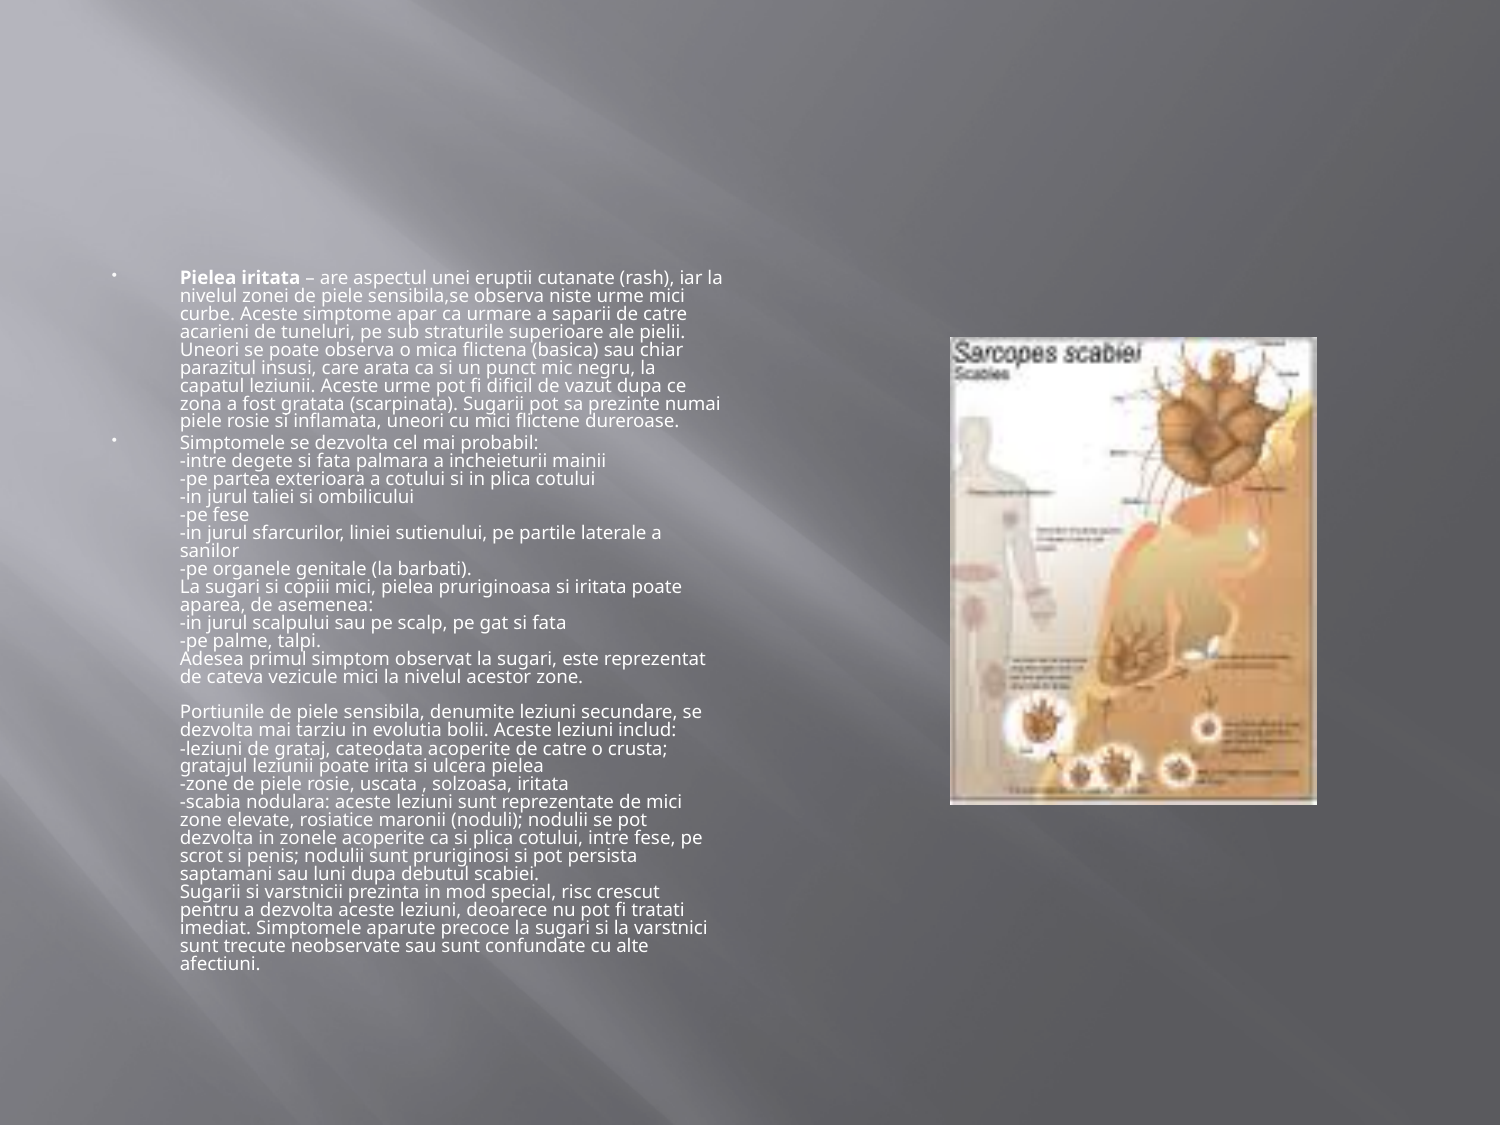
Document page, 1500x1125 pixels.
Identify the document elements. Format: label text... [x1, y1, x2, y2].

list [949, 337, 1317, 805]
list Pielea iritata – are aspectul unei eruptii cutanate (rash), iar la nivelul zonei de piele sensibila,se observa niste urme mici curbe. Aceste simptome apar ca urmare a saparii de catre acarieni de tuneluri, pe sub straturile superioare ale pielii. Uneori se poate observa o mica flictena (basica) sau chiar parazitul insusi, care arata ca si un punct mic negru, la capatul leziunii. Aceste urme pot fi dificil de vazut dupa ce zona a fost gratata (scarpinata). Sugarii pot sa prezinte numai piele rosie si inflamata, uneori cu mici flictene dureroase. Simptomele se dezvolta cel mai probabil: -intre degete si fata palmara a incheieturii mainii -pe partea exterioara a cotului si in plica cotului -in jurul taliei si ombilicului -pe fese -in jurul sfarcurilor, liniei sutienului, pe partile laterale a sanilor -pe organele genitale (la barbati). La sugari si copiii mici, pielea pruriginoasa si iritata poate aparea, de asemenea: -in jurul scalpului sau pe scalp, pe gat si fata -pe palme, talpi. Adesea primul simptom observat la sugari, este reprezentat de cateva vezicule mici la nivelul acestor zone. Portiunile de piele sensibila, denumite leziuni secundare, se dezvolta mai tarziu in evolutia bolii. Aceste leziuni includ: -leziuni de grataj, cateodata acoperite de catre o crusta; gratajul leziunii poate irita si ulcera pielea -zone de piele rosie, uscata , solzoasa, iritata -scabia nodulara: aceste leziuni sunt reprezentate de mici zone elevate, rosiatice maronii (noduli); nodulii se pot dezvolta in zonele acoperite ca si plica cotului, intre fese, pe scrot si penis; nodulii sunt pruriginosi si pot persista saptamani sau luni dupa debutul scabiei. Sugarii si varstnicii prezinta in mod special, risc crescut pentru a dezvolta aceste leziuni, deoarece nu pot fi tratati imediat. Simptomele aparute precoce la sugari si la varstnici sunt trecute neobservate sau sunt confundate cu alte afectiuni. [74, 262, 738, 1006]
